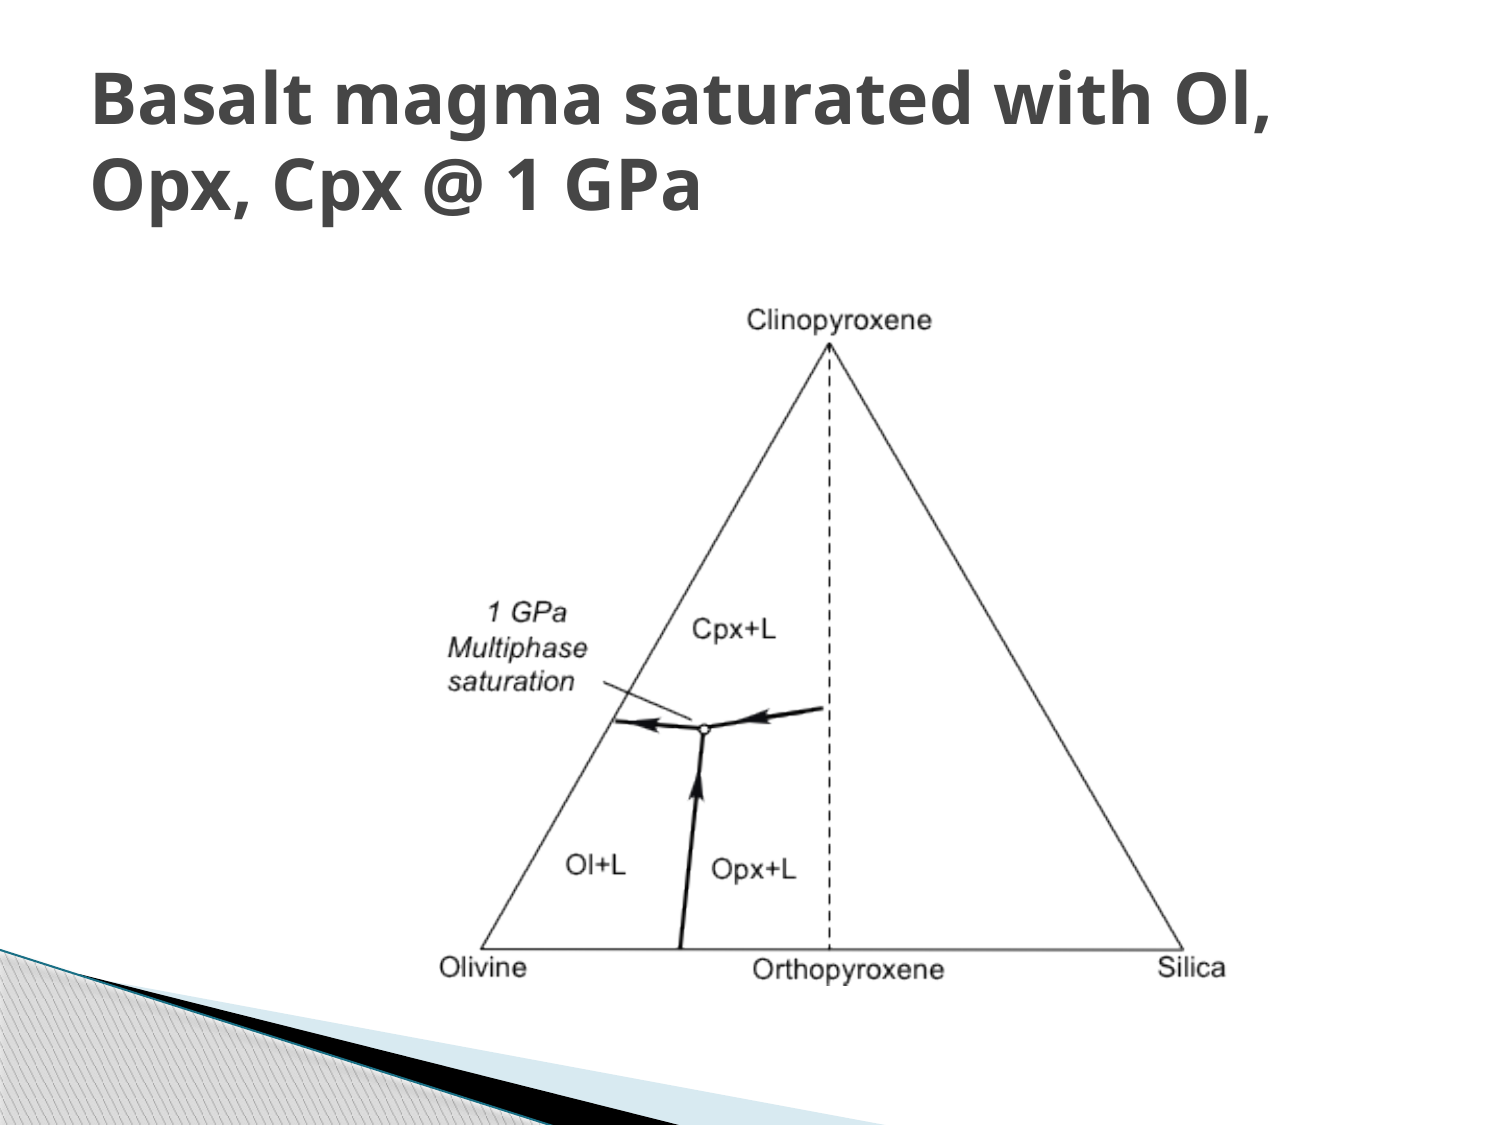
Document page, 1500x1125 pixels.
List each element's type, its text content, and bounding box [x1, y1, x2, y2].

title Basalt magma saturated with Ol, Opx, Cpx @ 1 GPa [75, 45, 1425, 233]
picture [438, 303, 1232, 986]
